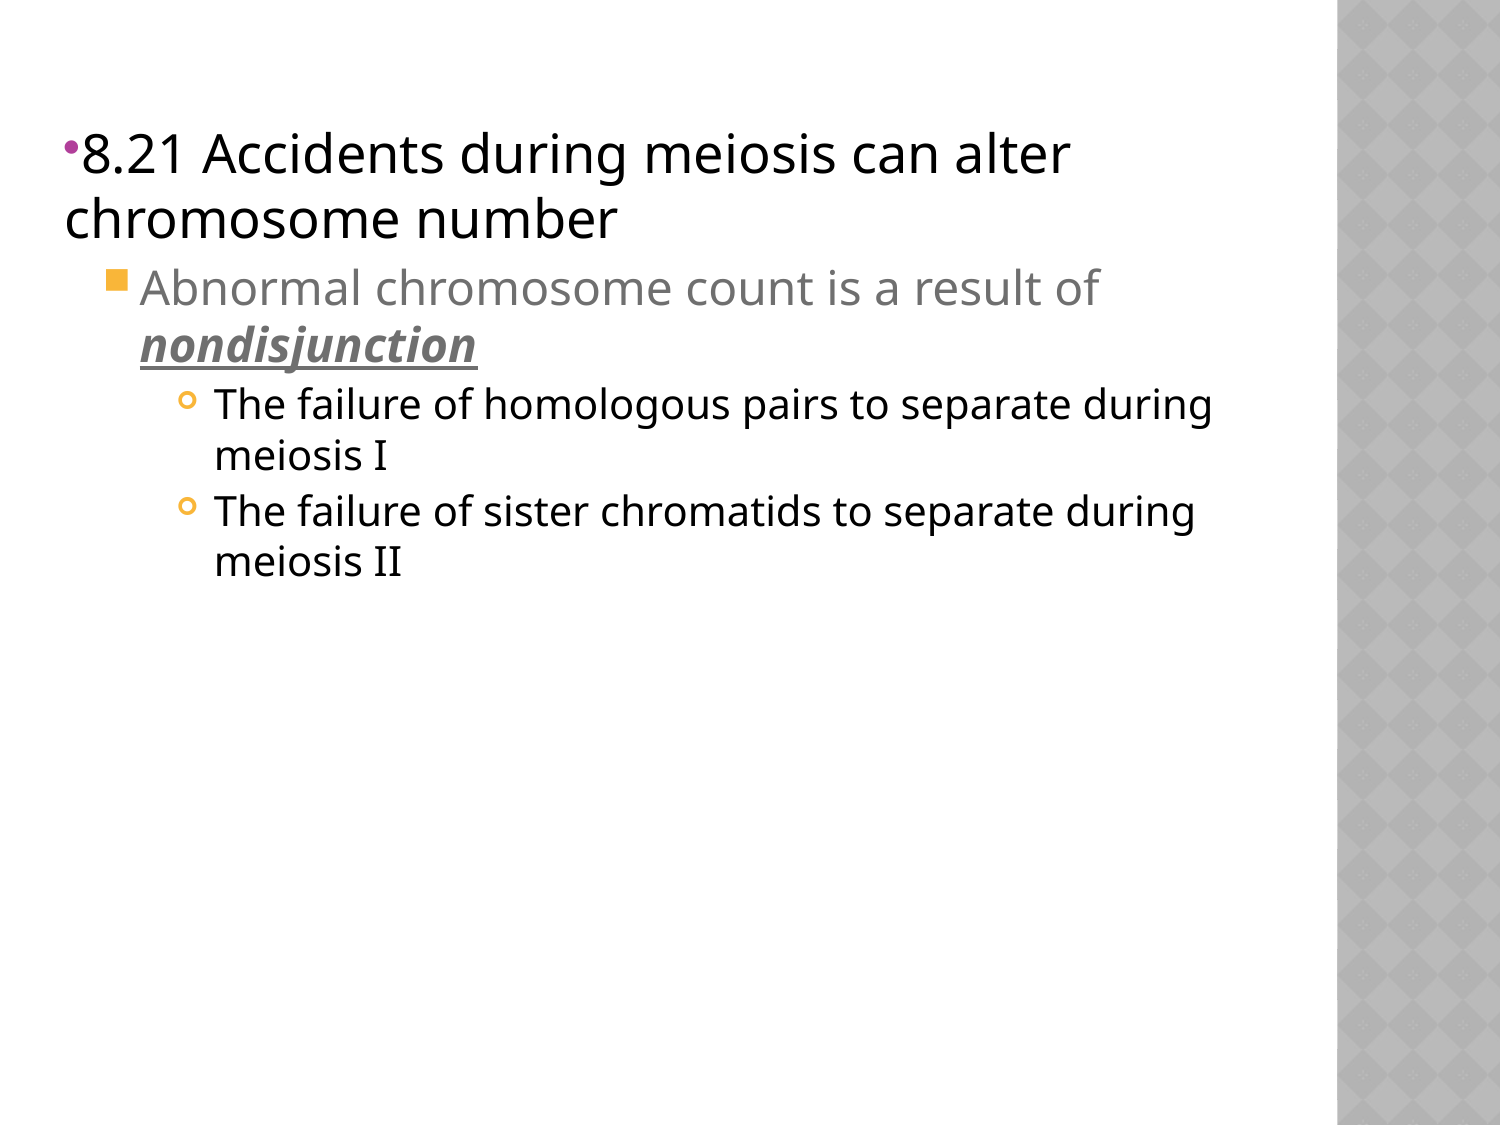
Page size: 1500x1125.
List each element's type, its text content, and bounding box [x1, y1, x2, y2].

list 8.21 Accidents during meiosis can alter chromosome number Abnormal chromosome count is a result of nondisjunction The failure of homologous pairs to separate during meiosis I The failure of sister chromatids to separate during meiosis II [50, 112, 1273, 787]
